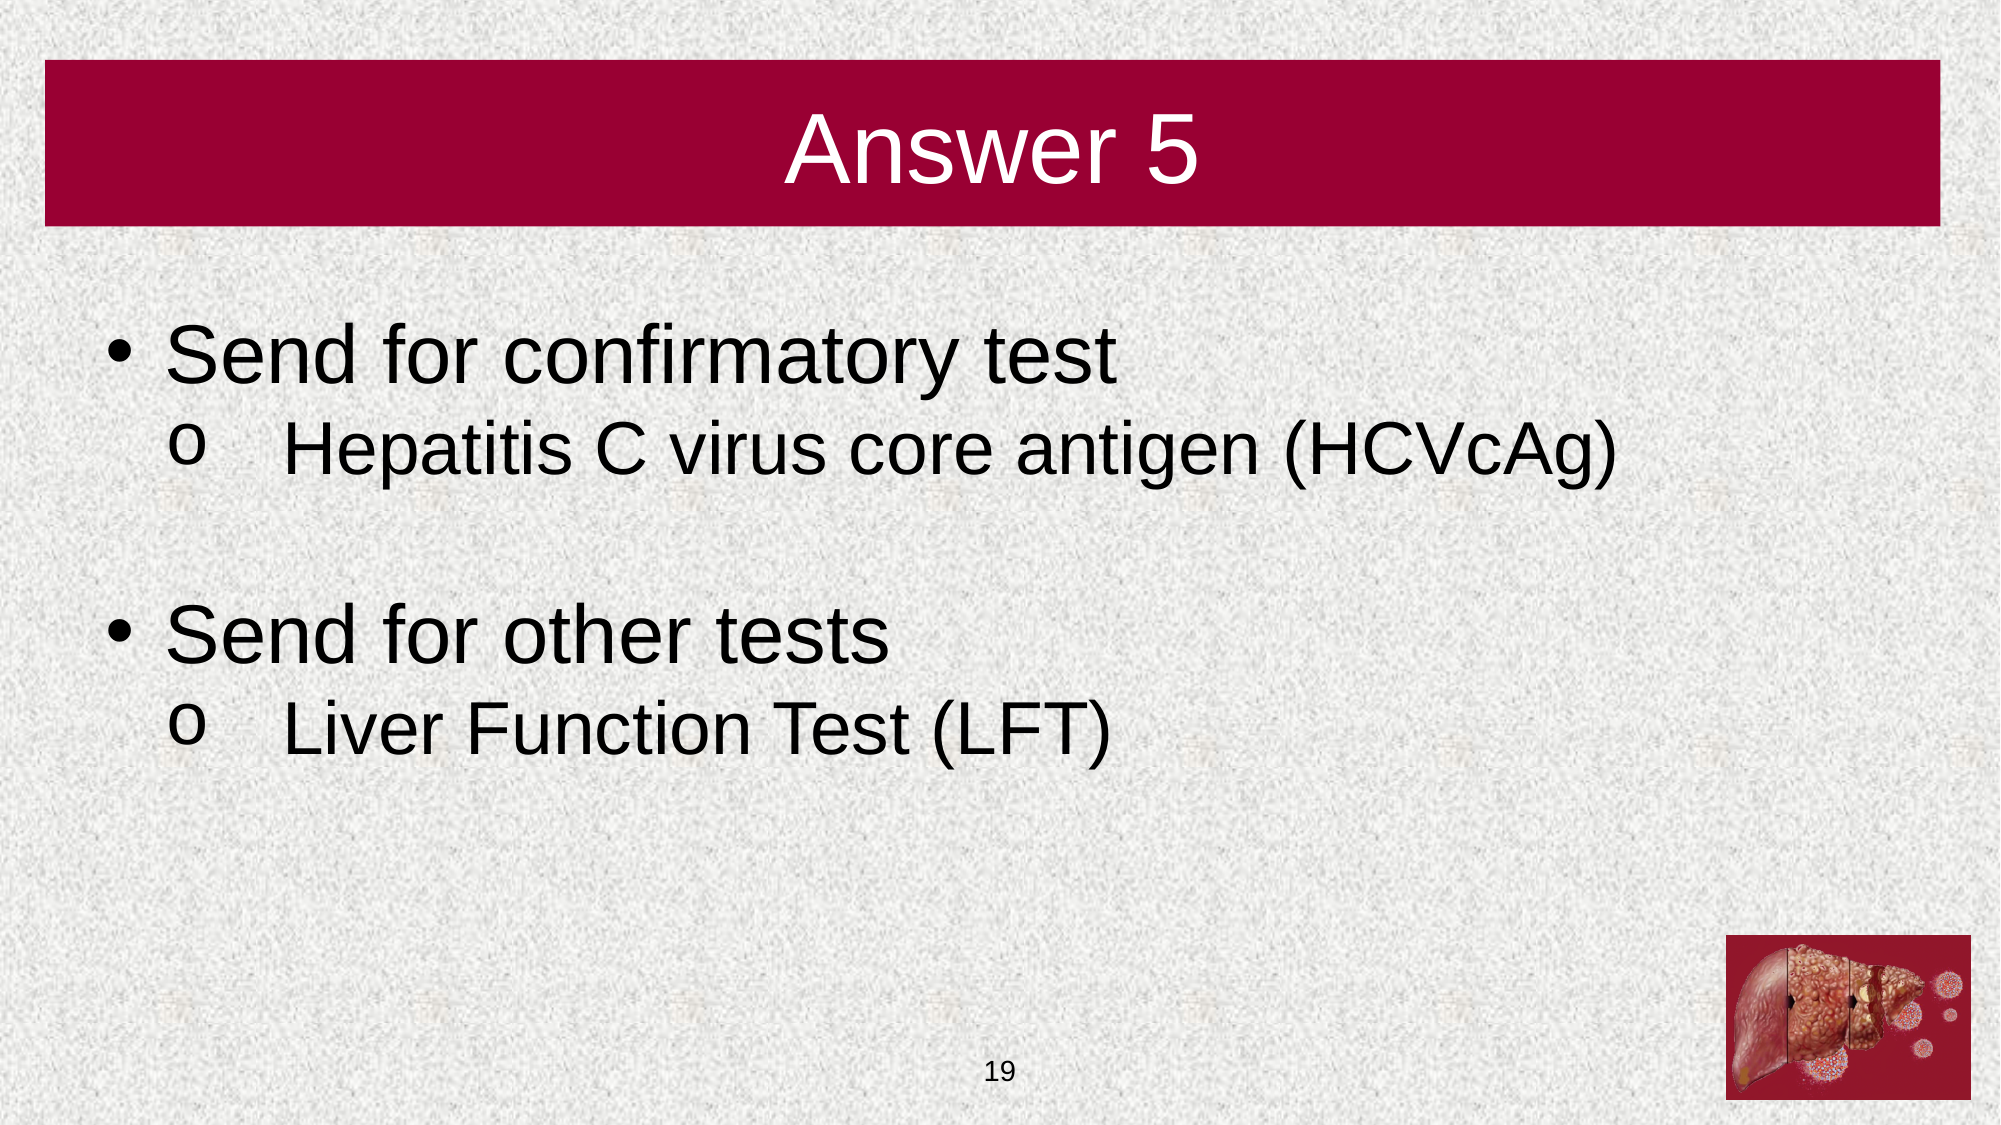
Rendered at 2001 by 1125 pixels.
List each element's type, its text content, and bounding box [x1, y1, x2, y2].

picture [0, 0, 2001, 1125]
text_box Answer 5 [45, 59, 1941, 227]
slide_number ‹#› [766, 1039, 1234, 1100]
list Send for confirmatory test Hepatitis C virus core antigen (HCVcAg) Send for other tests Liver Function Test (LFT) [90, 292, 1900, 884]
